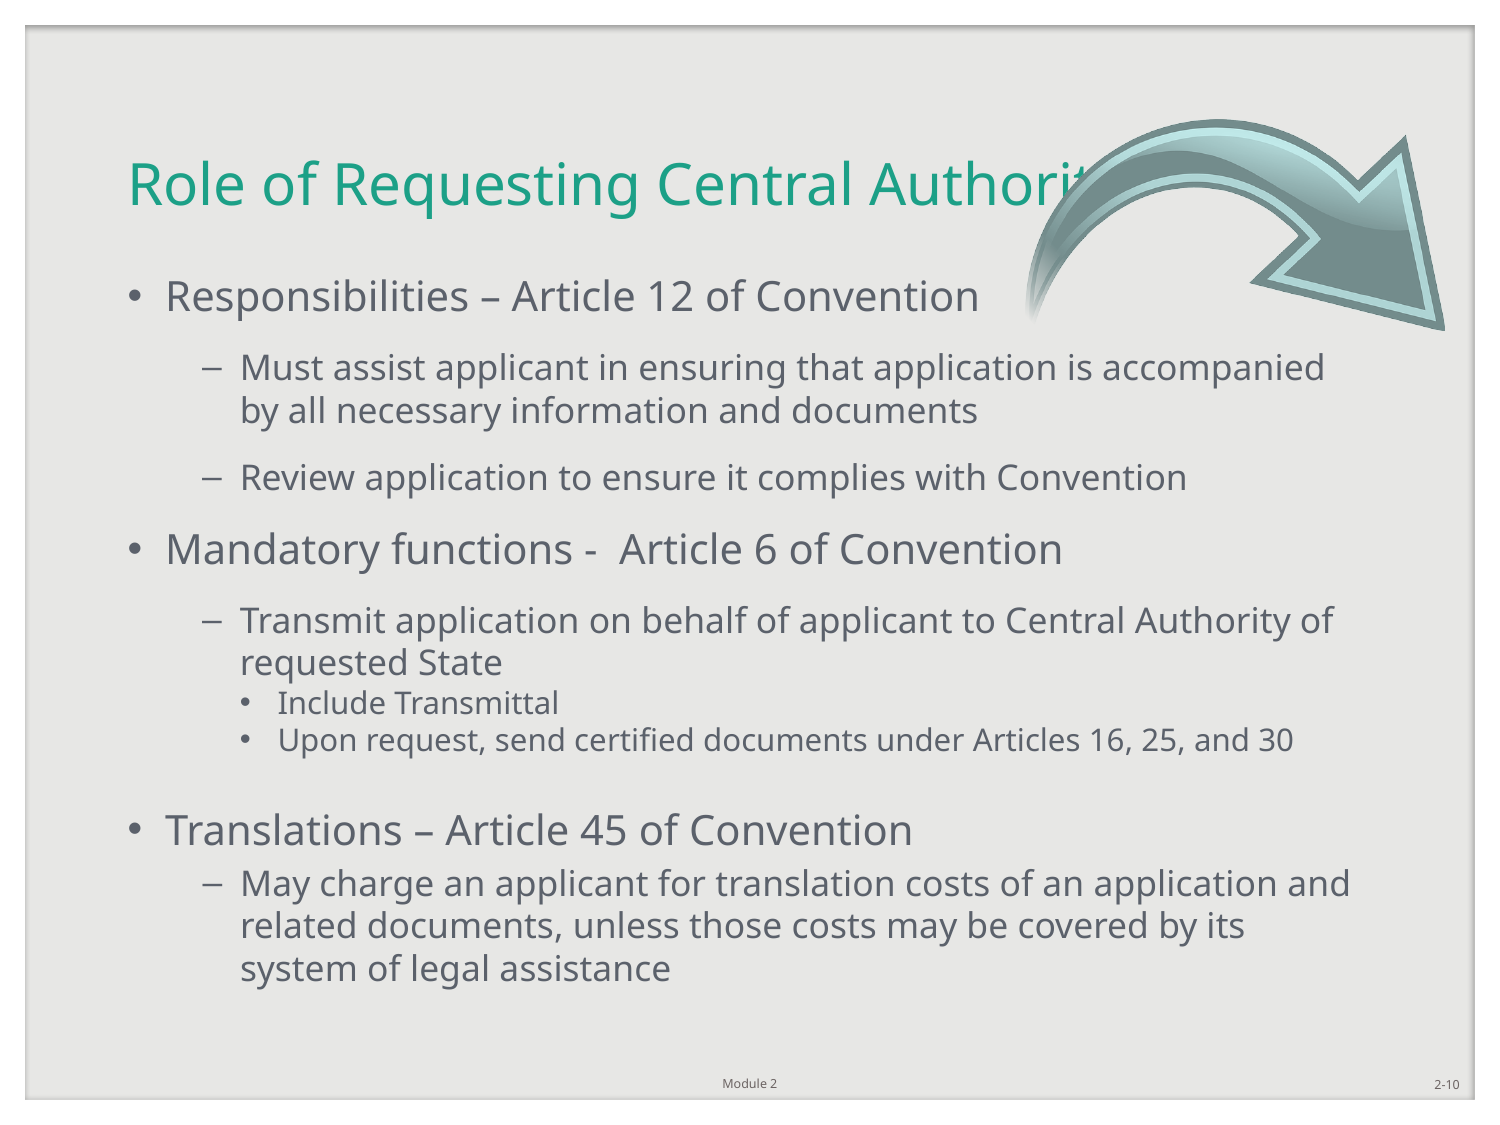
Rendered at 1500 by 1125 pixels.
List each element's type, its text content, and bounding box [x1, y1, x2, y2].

slide_number 2-10 [1125, 1069, 1475, 1100]
picture [1024, 119, 1446, 331]
list Responsibilities – Article 12 of Convention Must assist applicant in ensuring that application is accompanied by all necessary information and documents Review application to ensure it complies with Convention Mandatory functions - Article 6 of Convention Transmit application on behalf of applicant to Central Authority of requested State Include Transmittal Upon request, send certified documents under Articles 16, 25, and 30 Translations – Article 45 of Convention May charge an applicant for translation costs of an application and related documents, unless those costs may be covered by its system of legal assistance [112, 262, 1388, 1050]
title Role of Requesting Central Authority [112, 139, 1019, 225]
footer Module 2 [512, 1069, 988, 1100]
